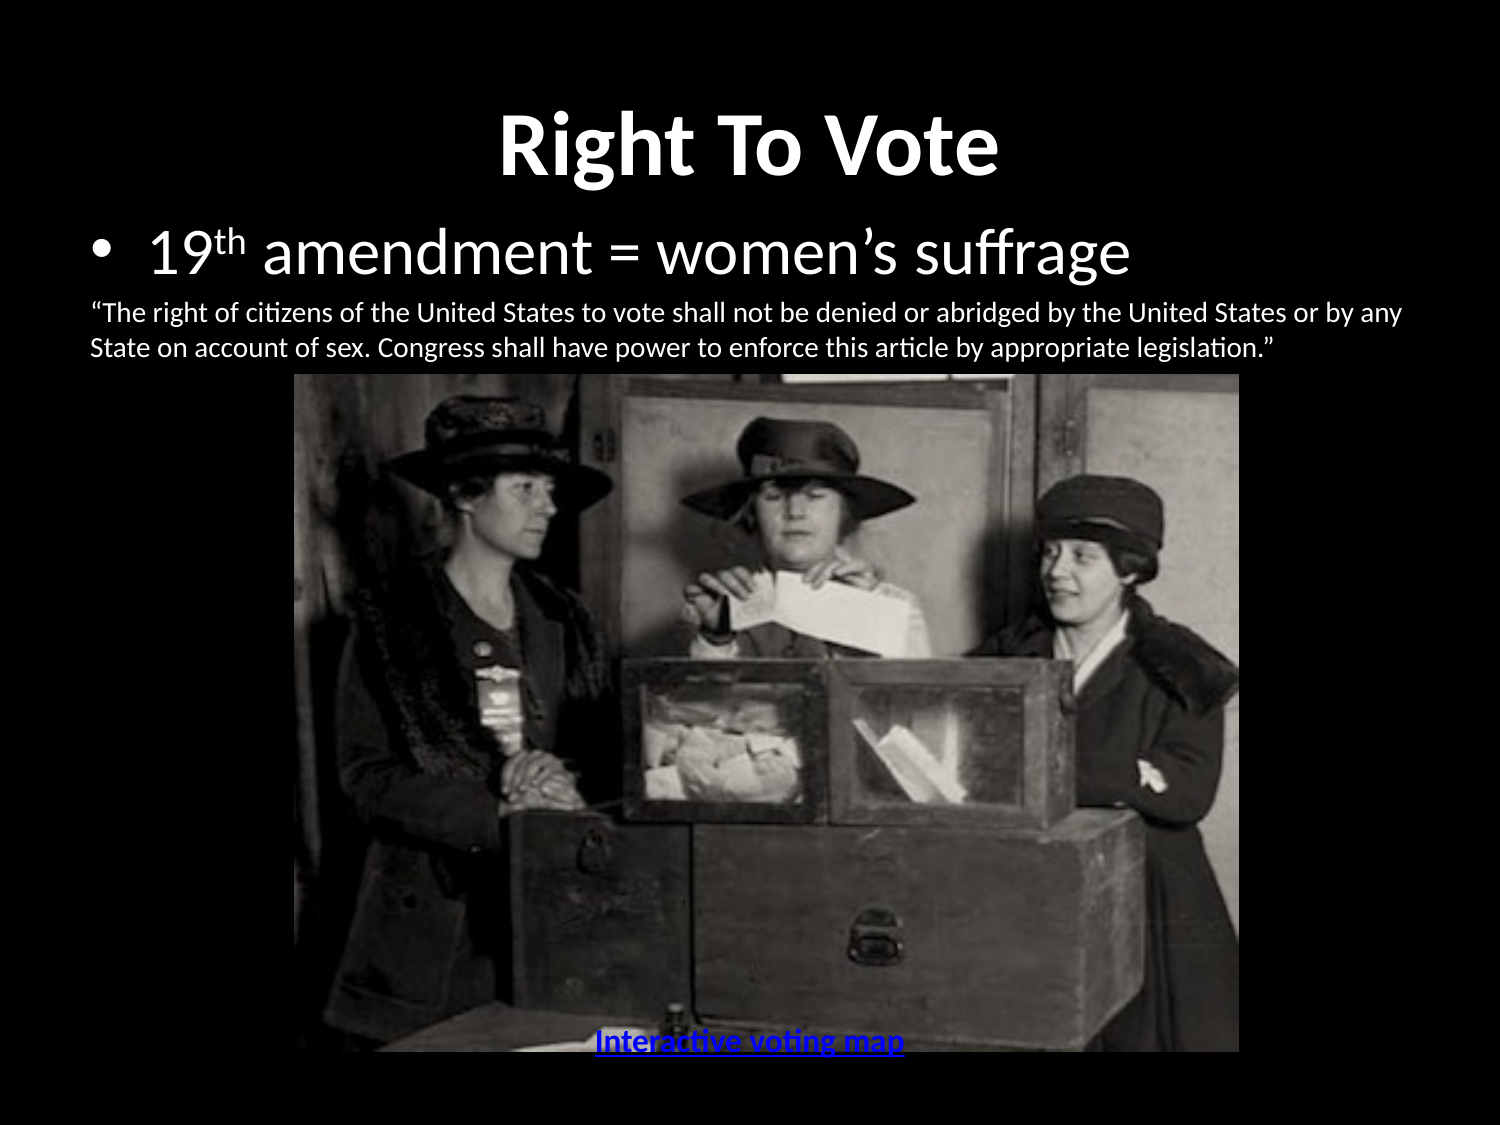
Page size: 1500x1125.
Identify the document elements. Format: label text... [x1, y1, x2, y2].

picture [294, 374, 1239, 1052]
title Right To Vote [75, 45, 1425, 200]
list 19th amendment = women’s suffrage “The right of citizens of the United States to vote shall not be denied or abridged by the United States or by any State on account of sex. Congress shall have power to enforce this article by appropriate legislation.” Interactive voting map [75, 200, 1425, 1125]
